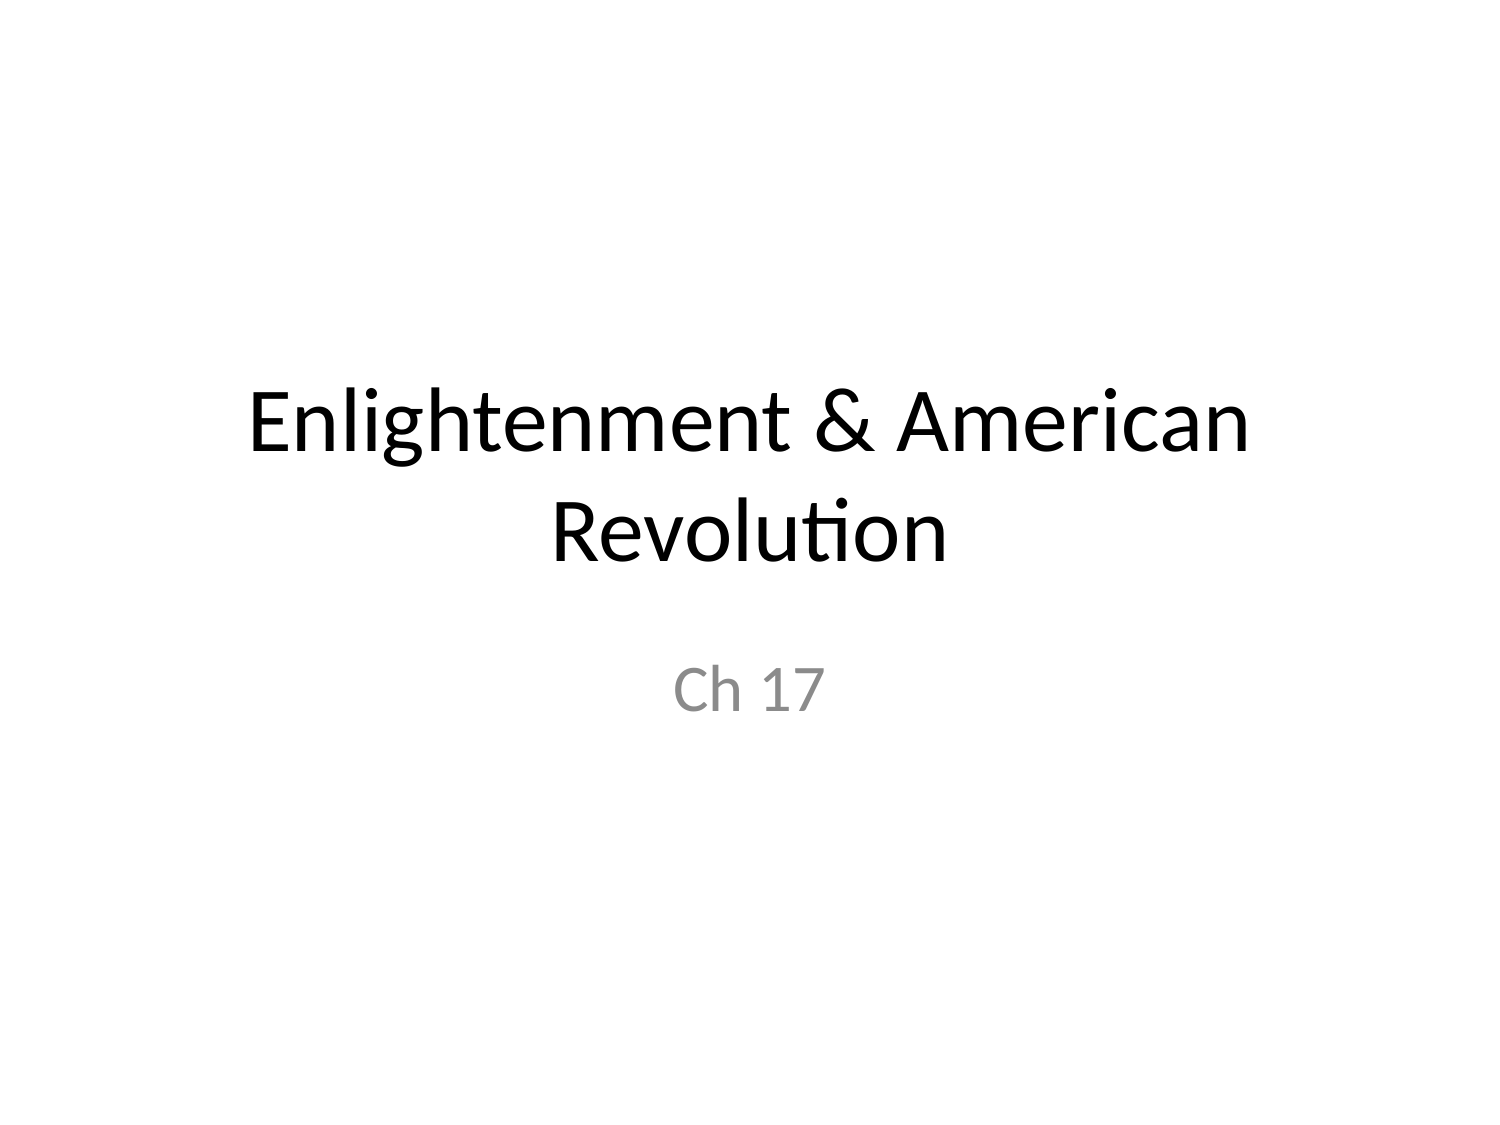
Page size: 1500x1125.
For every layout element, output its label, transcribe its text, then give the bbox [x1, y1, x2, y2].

title Enlightenment & American Revolution [112, 349, 1388, 591]
subtitle Ch 17 [225, 637, 1275, 925]
